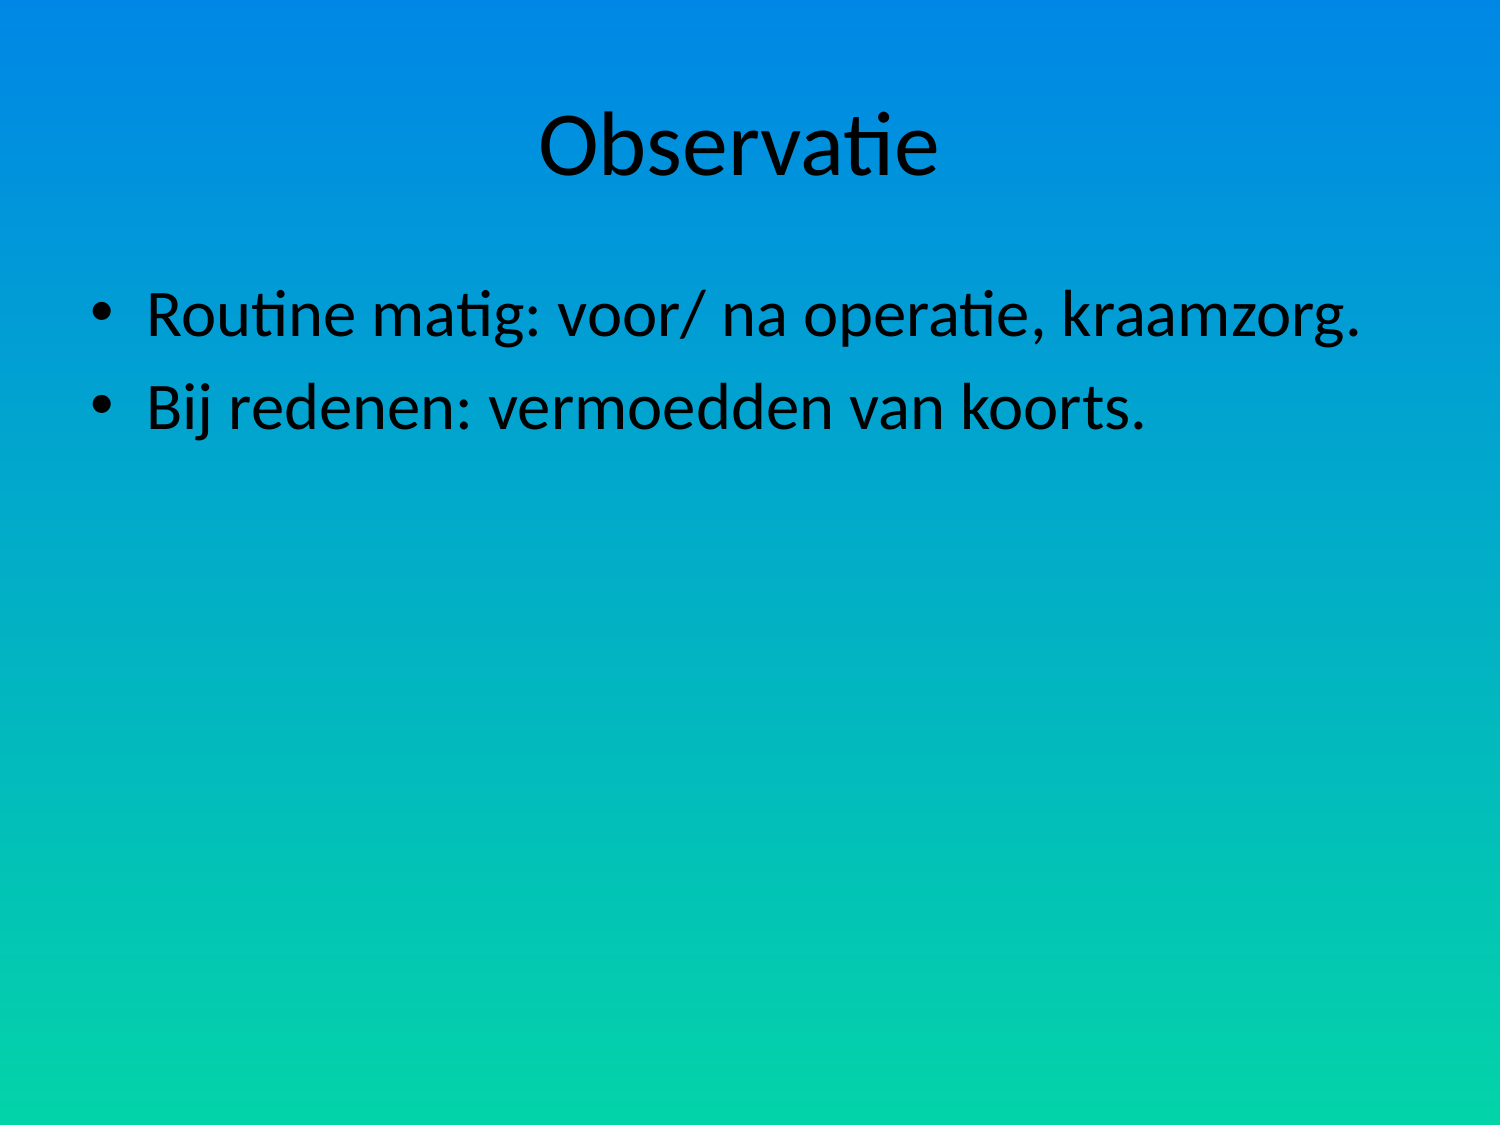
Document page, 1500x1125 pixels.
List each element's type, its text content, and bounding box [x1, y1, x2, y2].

list Routine matig: voor/ na operatie, kraamzorg. Bij redenen: vermoedden van koorts. [75, 262, 1425, 1005]
title Observatie [75, 45, 1425, 233]
